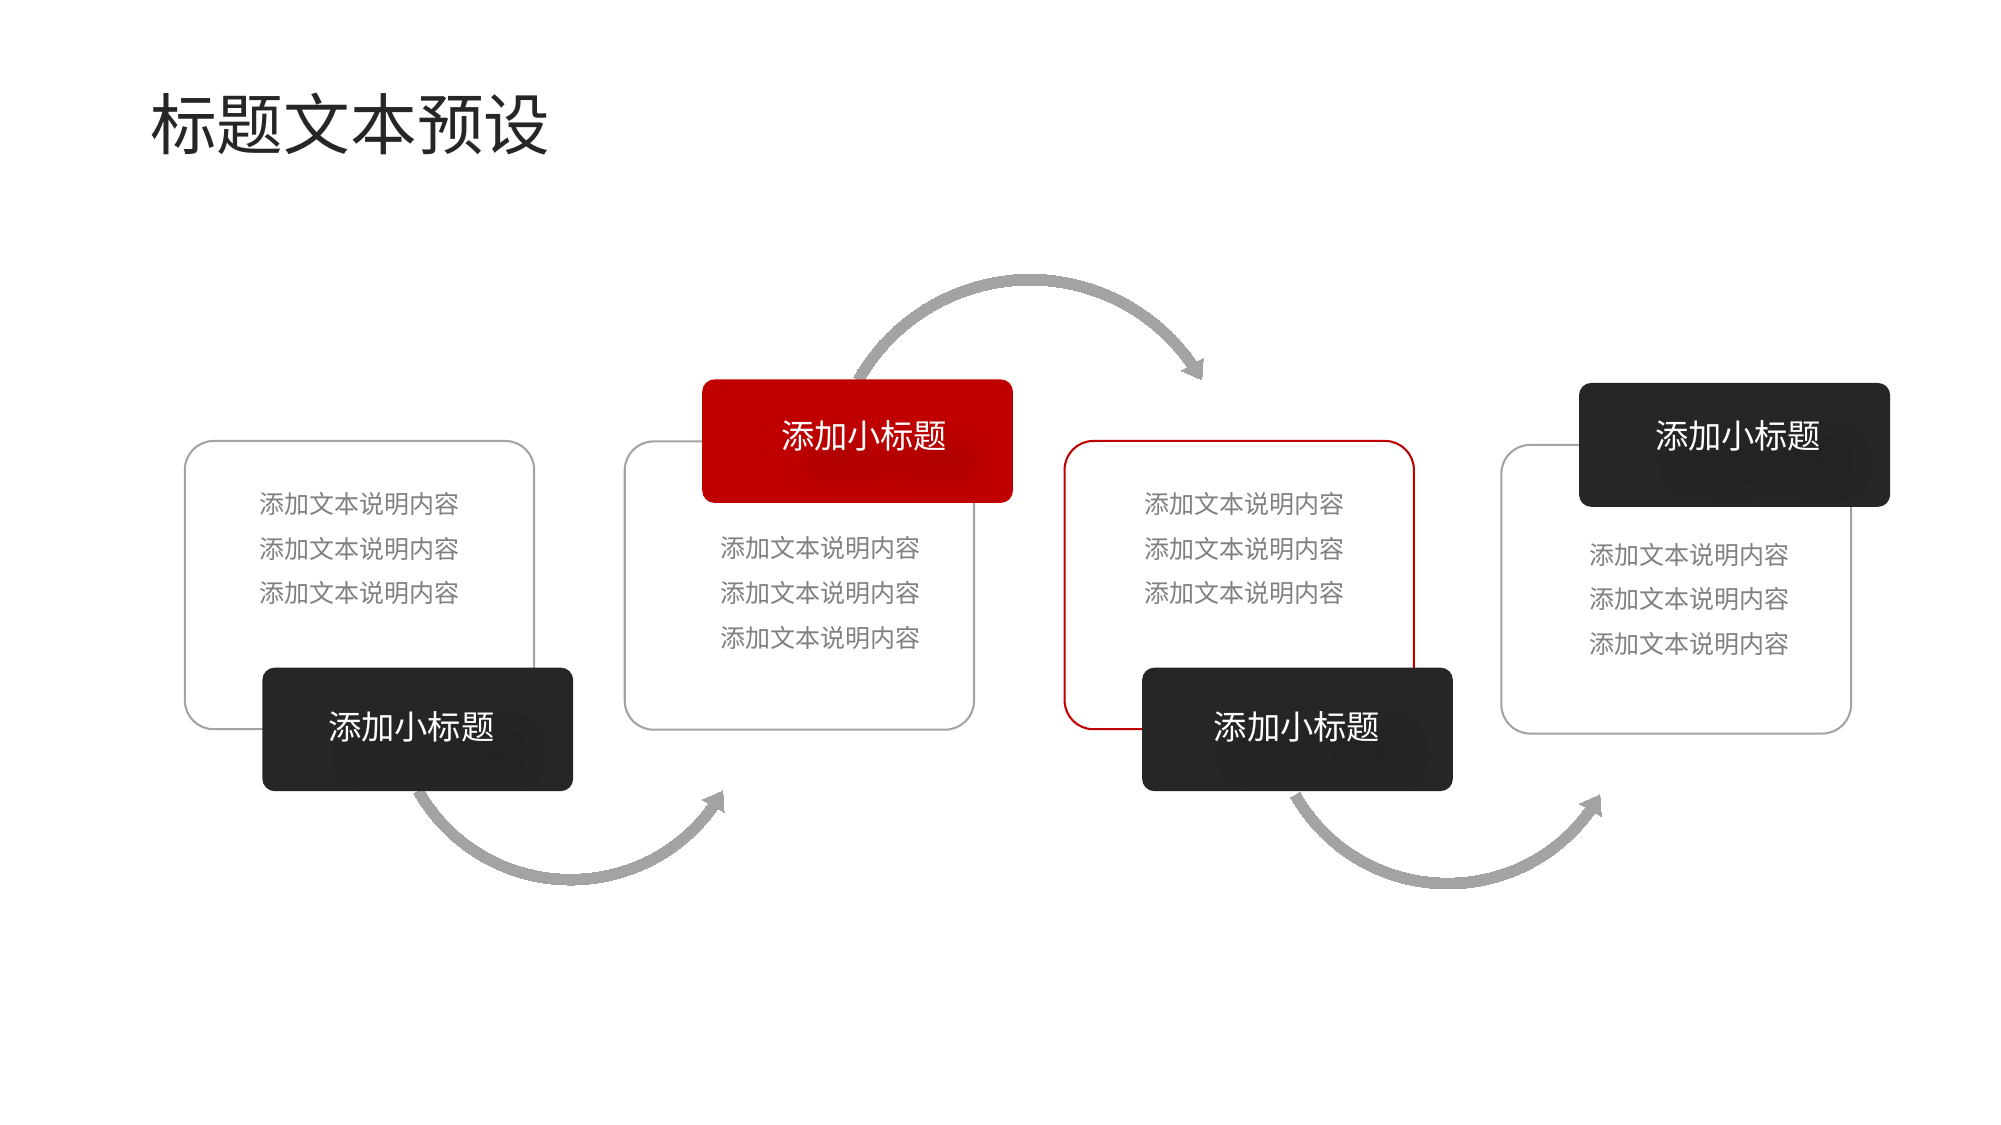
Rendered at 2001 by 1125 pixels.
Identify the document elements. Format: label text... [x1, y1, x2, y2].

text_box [1501, 444, 1859, 734]
text_box [413, 790, 725, 886]
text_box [1578, 382, 1891, 507]
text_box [1142, 667, 1453, 792]
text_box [1064, 440, 1414, 730]
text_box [624, 441, 990, 730]
text_box [853, 274, 1204, 380]
text_box [1290, 792, 1602, 889]
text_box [184, 440, 535, 730]
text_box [262, 667, 574, 792]
text_box 标题文本预设 [135, 75, 566, 171]
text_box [702, 379, 1013, 503]
